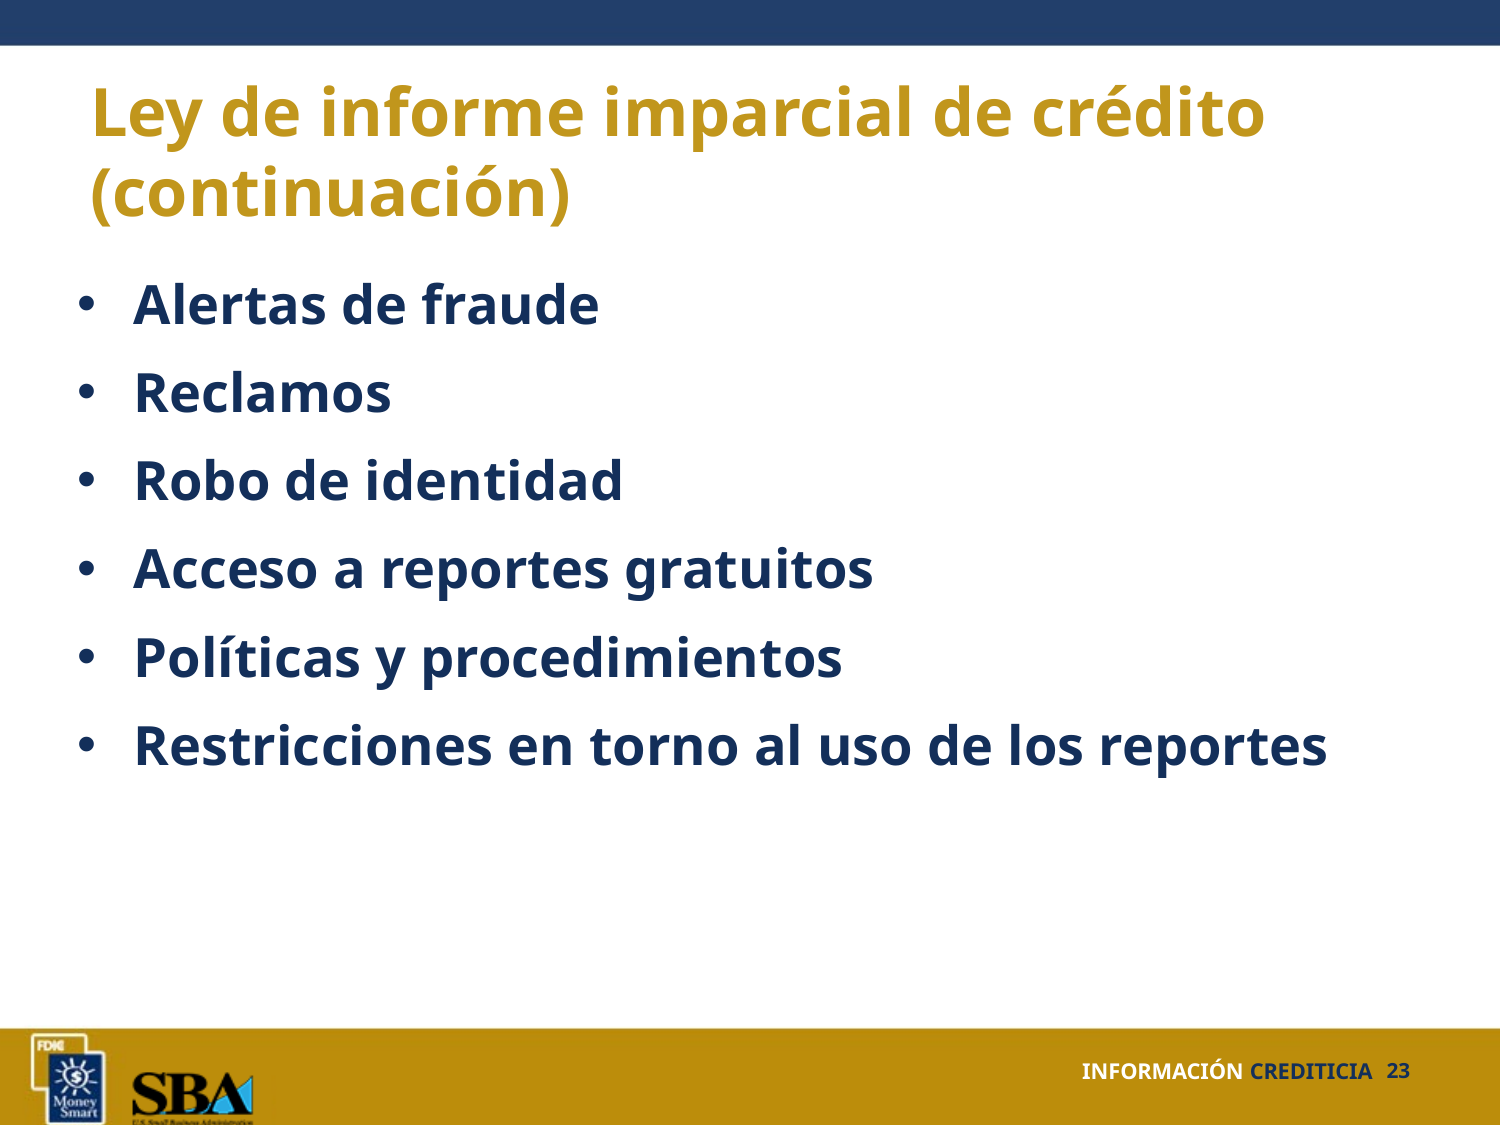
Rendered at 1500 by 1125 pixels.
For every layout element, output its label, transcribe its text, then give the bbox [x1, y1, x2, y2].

picture [0, 0, 1500, 1125]
title Ley de informe imparcial de crédito (continuación) [74, 62, 1426, 163]
list Alertas de fraude Reclamos Robo de identidad Acceso a reportes gratuitos Políticas y procedimientos Restricciones en torno al uso de los reportes [62, 262, 1413, 963]
